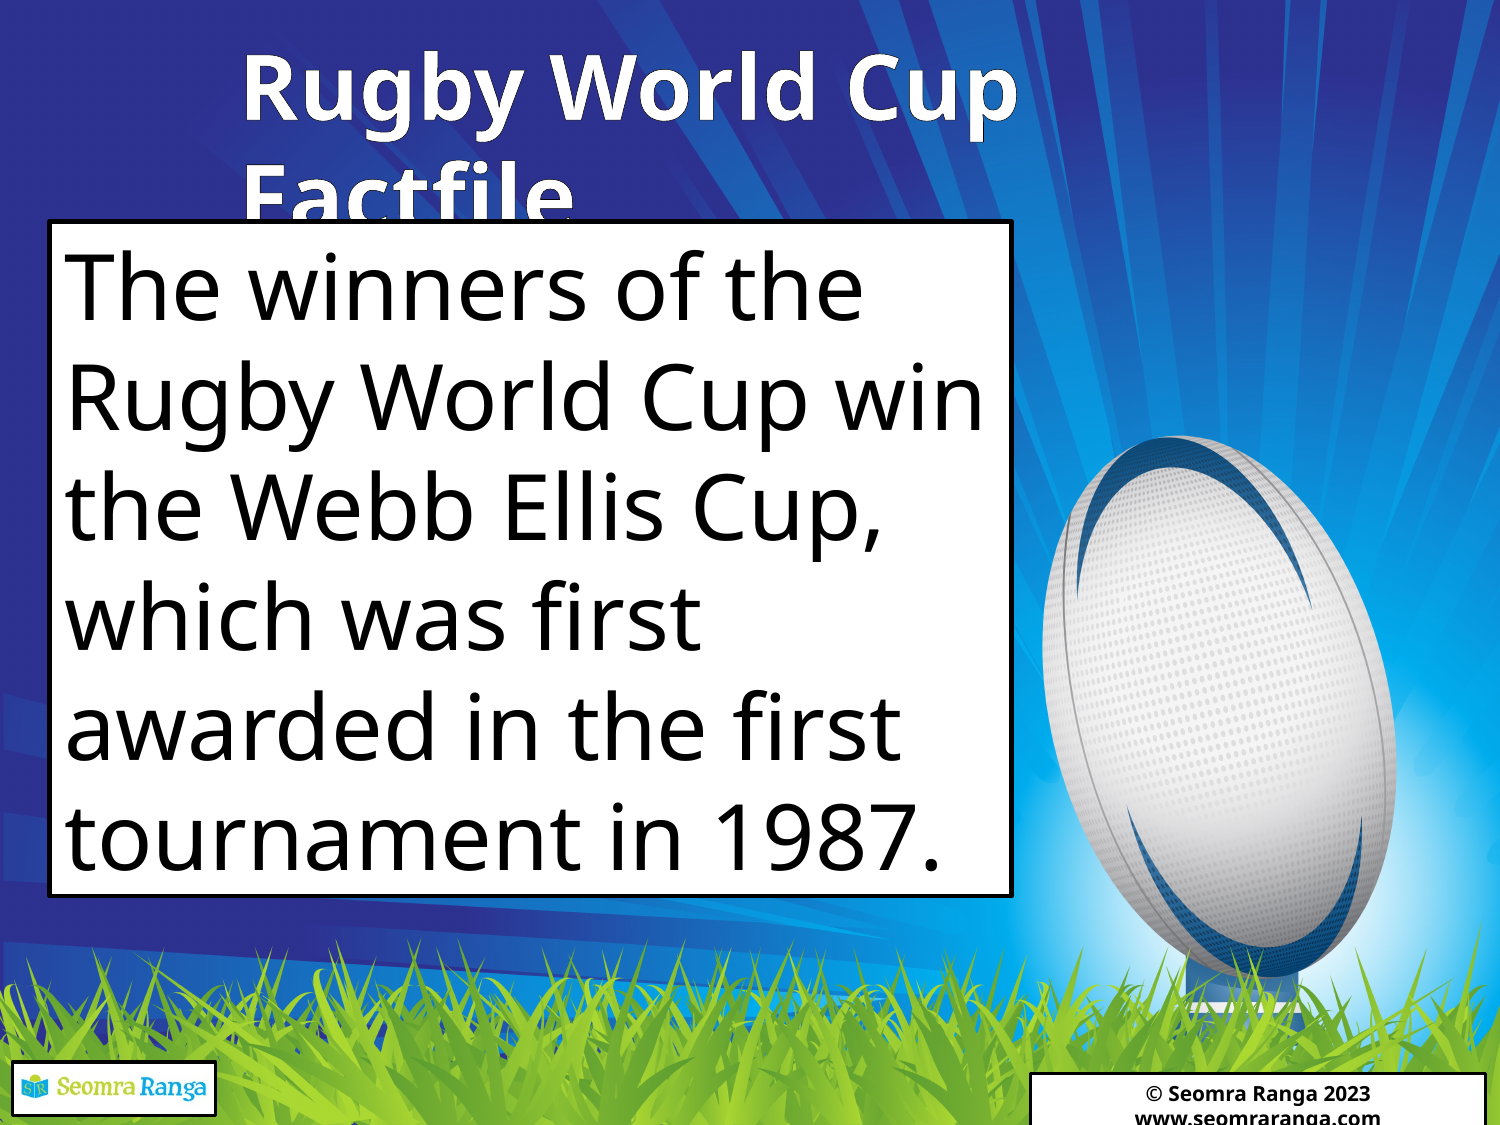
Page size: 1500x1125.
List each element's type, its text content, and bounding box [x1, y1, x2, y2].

text_box Rugby World Cup Factfile [223, 21, 1277, 256]
text_box © Seomra Ranga 2023 www.seomraranga.com [1030, 1073, 1486, 1125]
text_box The winners of the Rugby World Cup win the Webb Ellis Cup, which was first awarded in the first tournament in 1987. [49, 221, 1012, 897]
picture [0, 0, 1500, 1125]
